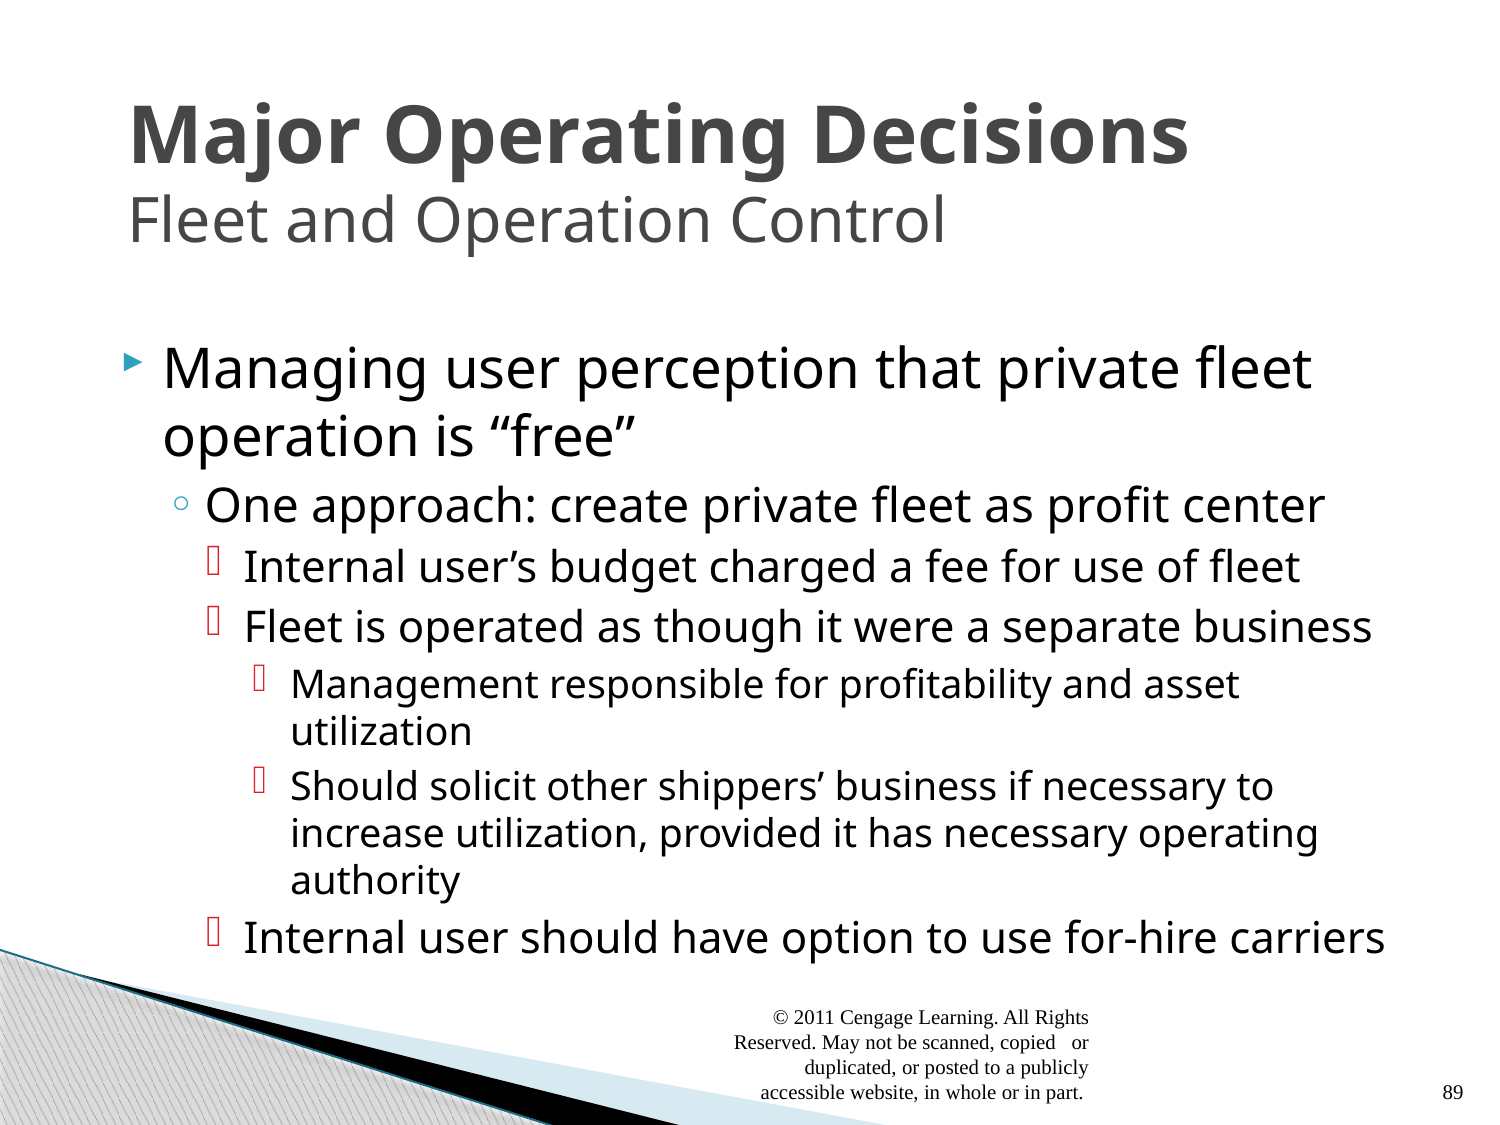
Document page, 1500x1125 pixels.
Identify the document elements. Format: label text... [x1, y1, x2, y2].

slide_number 89 [1418, 1051, 1479, 1112]
list Managing user perception that private fleet operation is “free” One approach: create private fleet as profit center Internal user’s budget charged a fee for use of fleet Fleet is operated as though it were a separate business Management responsible for profitability and asset utilization Should solicit other shippers’ business if necessary to increase utilization, provided it has necessary operating authority Internal user should have option to use for-hire carriers [87, 324, 1438, 1001]
footer © 2011 Cengage Learning. All Rights Reserved. May not be scanned, copied or duplicated, or posted to a publicly accessible website, in whole or in part. [718, 1051, 1105, 1112]
title Major Operating Decisions Fleet and Operation Control [112, 75, 1388, 263]
